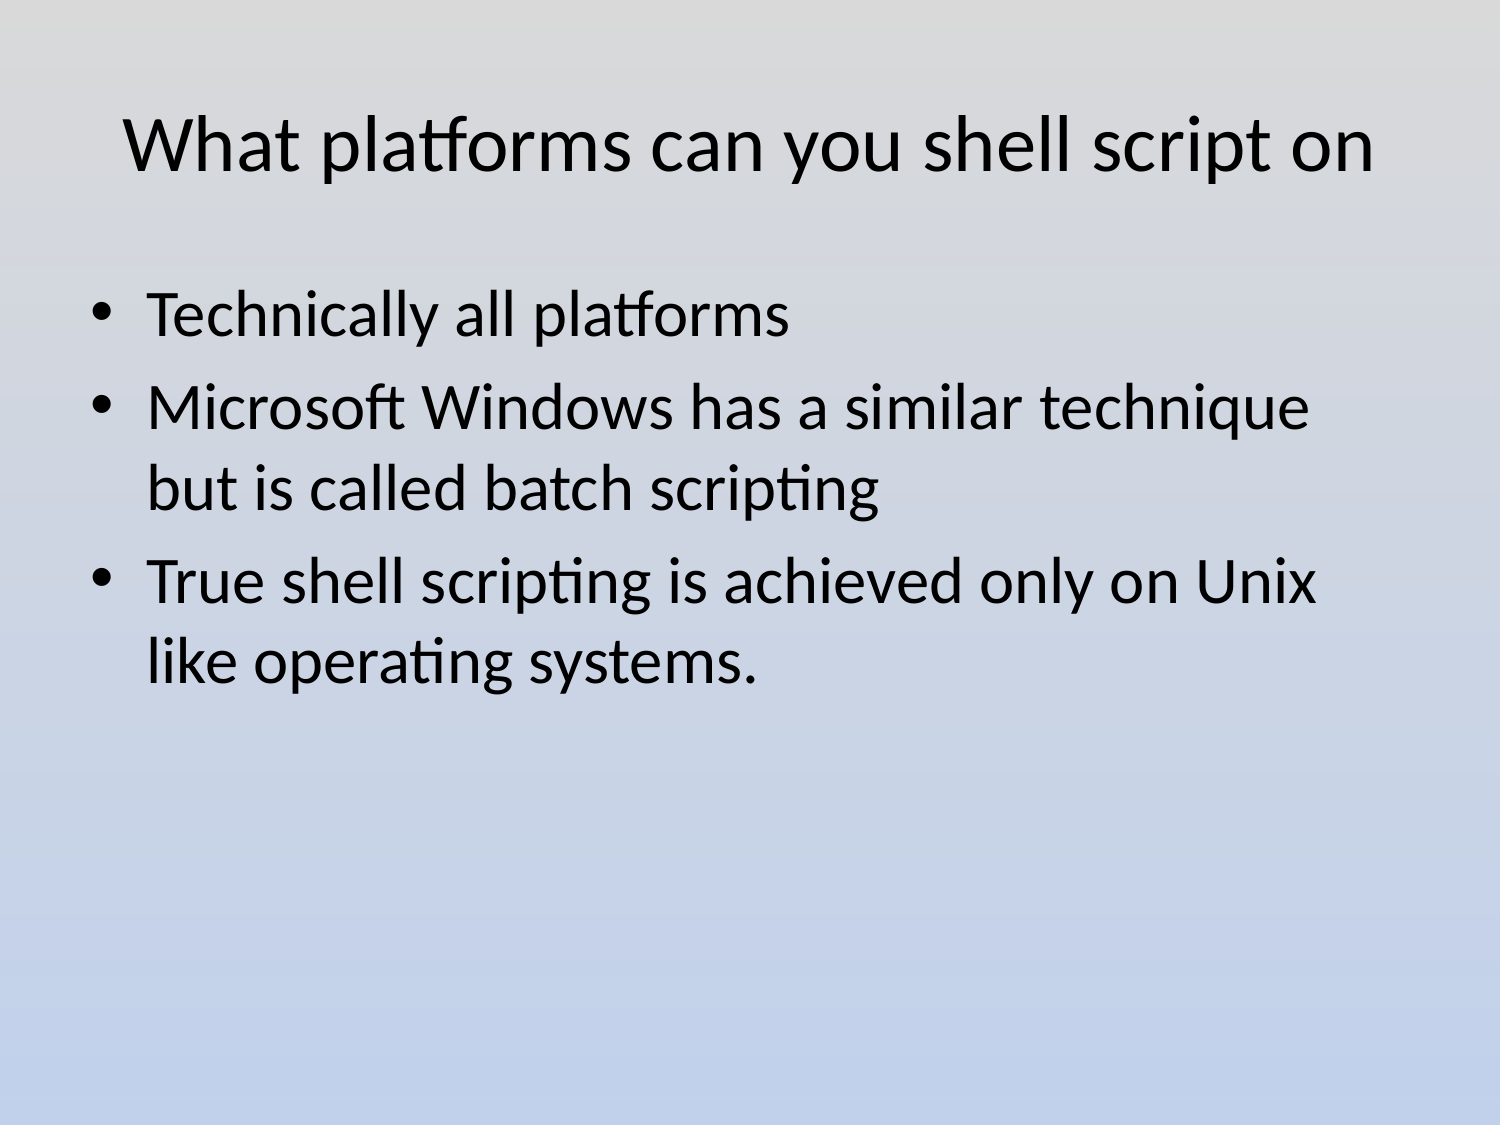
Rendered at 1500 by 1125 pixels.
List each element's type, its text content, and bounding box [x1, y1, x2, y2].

list Technically all platforms Microsoft Windows has a similar technique but is called batch scripting True shell scripting is achieved only on Unix like operating systems. [75, 262, 1425, 1005]
title What platforms can you shell script on [75, 45, 1425, 233]
